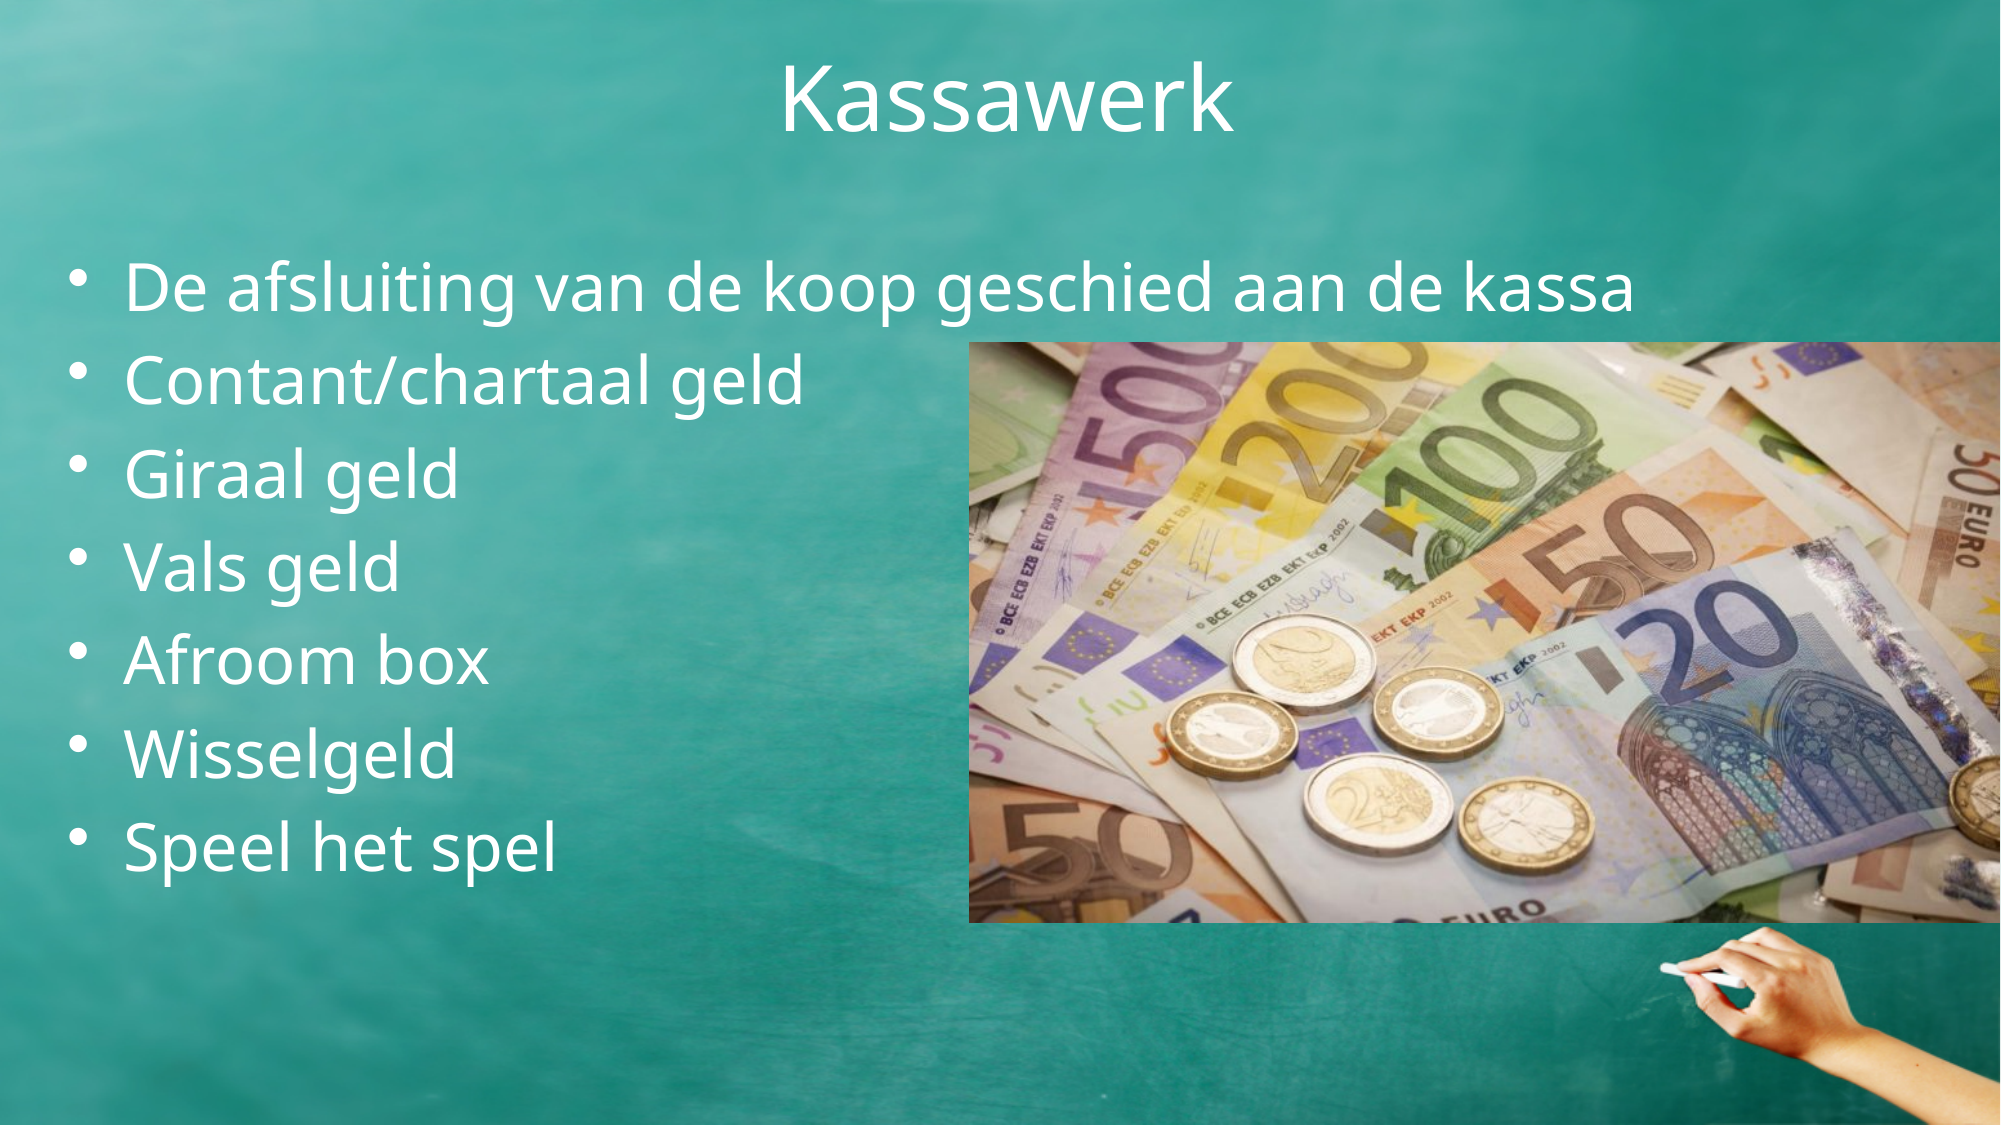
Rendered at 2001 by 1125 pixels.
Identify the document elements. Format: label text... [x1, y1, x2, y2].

title Kassawerk [52, 35, 1961, 154]
list De afsluiting van de koop geschied aan de kassa Contant/chartaal geld Giraal geld Vals geld Afroom box Wisselgeld Speel het spel [52, 237, 1867, 938]
picture [0, 0, 2001, 1125]
